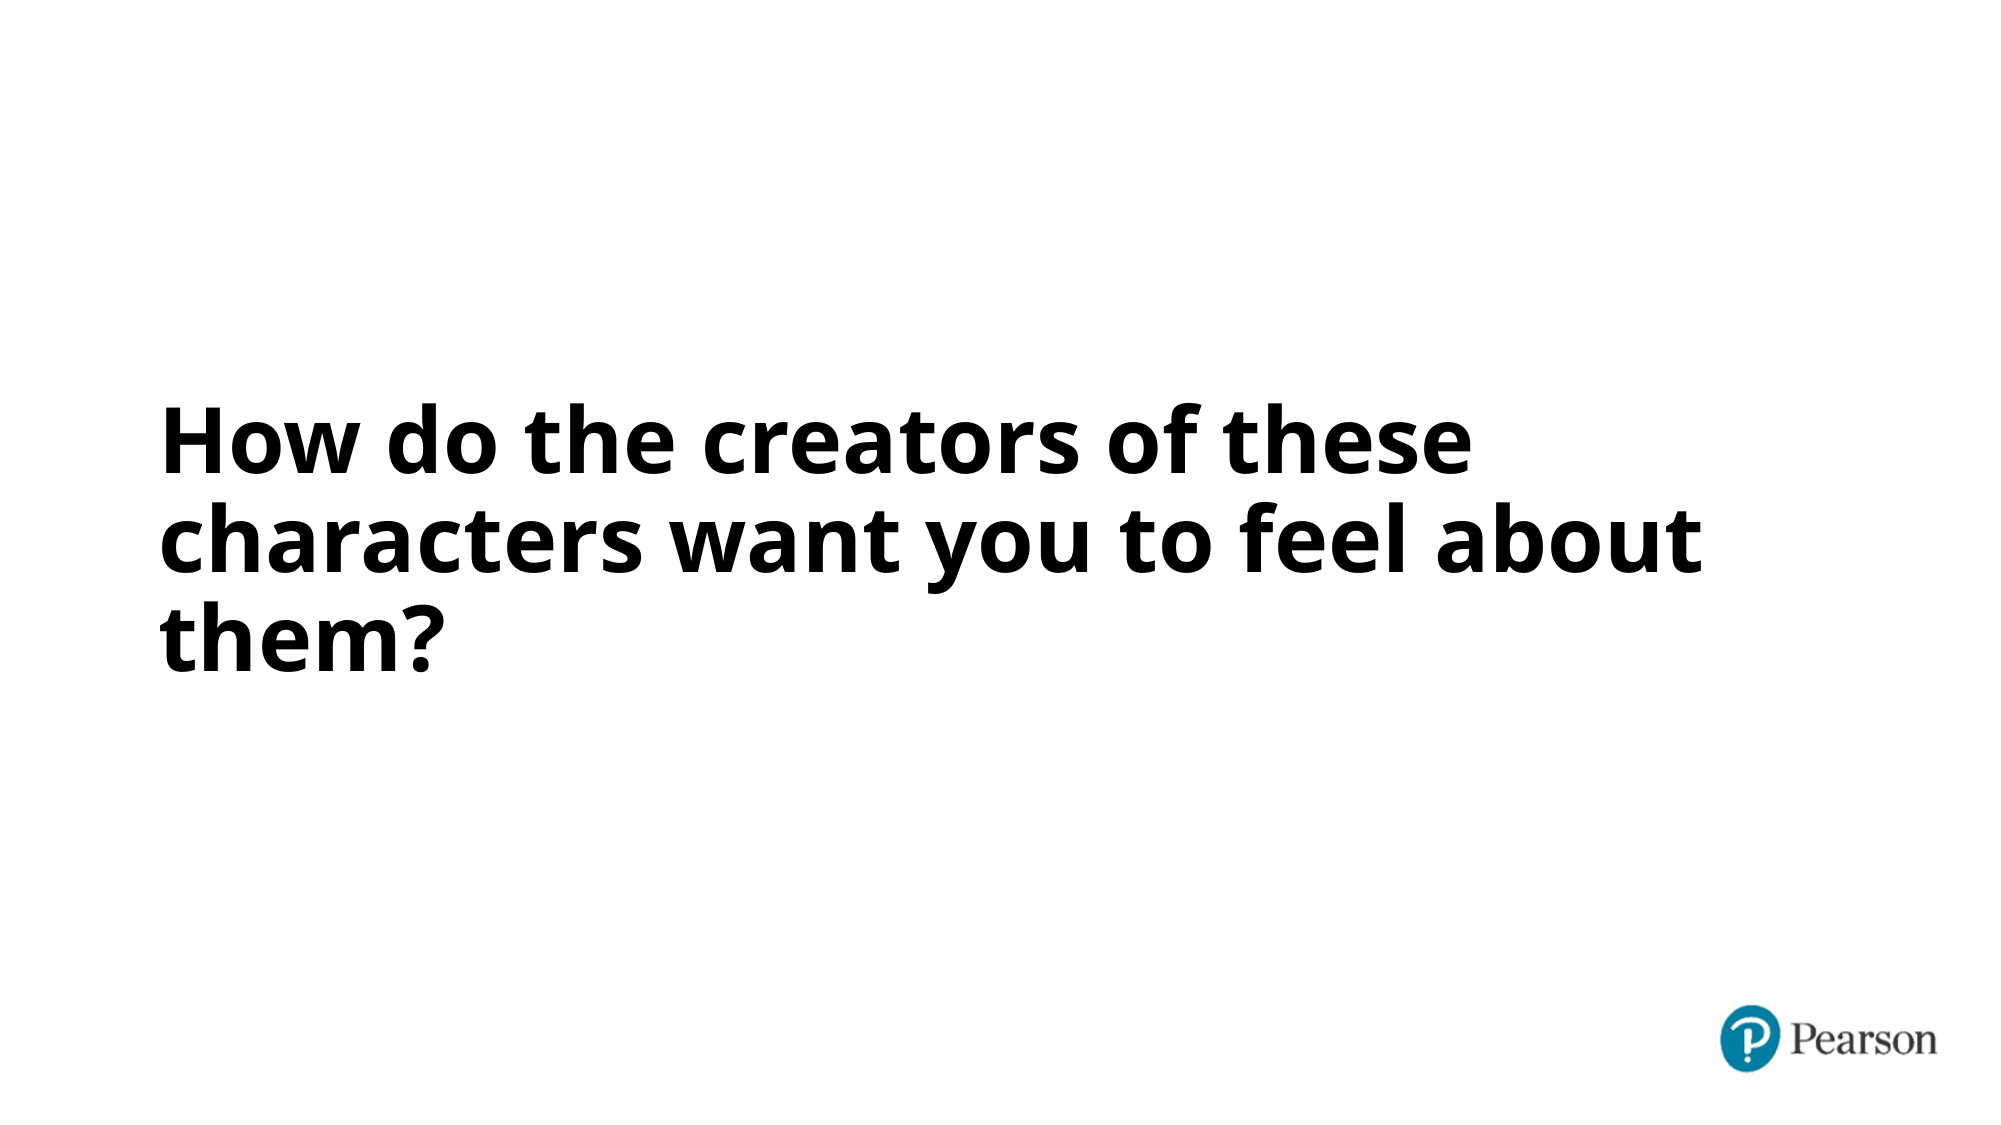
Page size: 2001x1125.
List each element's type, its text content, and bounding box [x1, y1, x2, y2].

title How do the creators of these characters want you to feel about them? [143, 433, 1868, 652]
picture [1710, 990, 1948, 1083]
